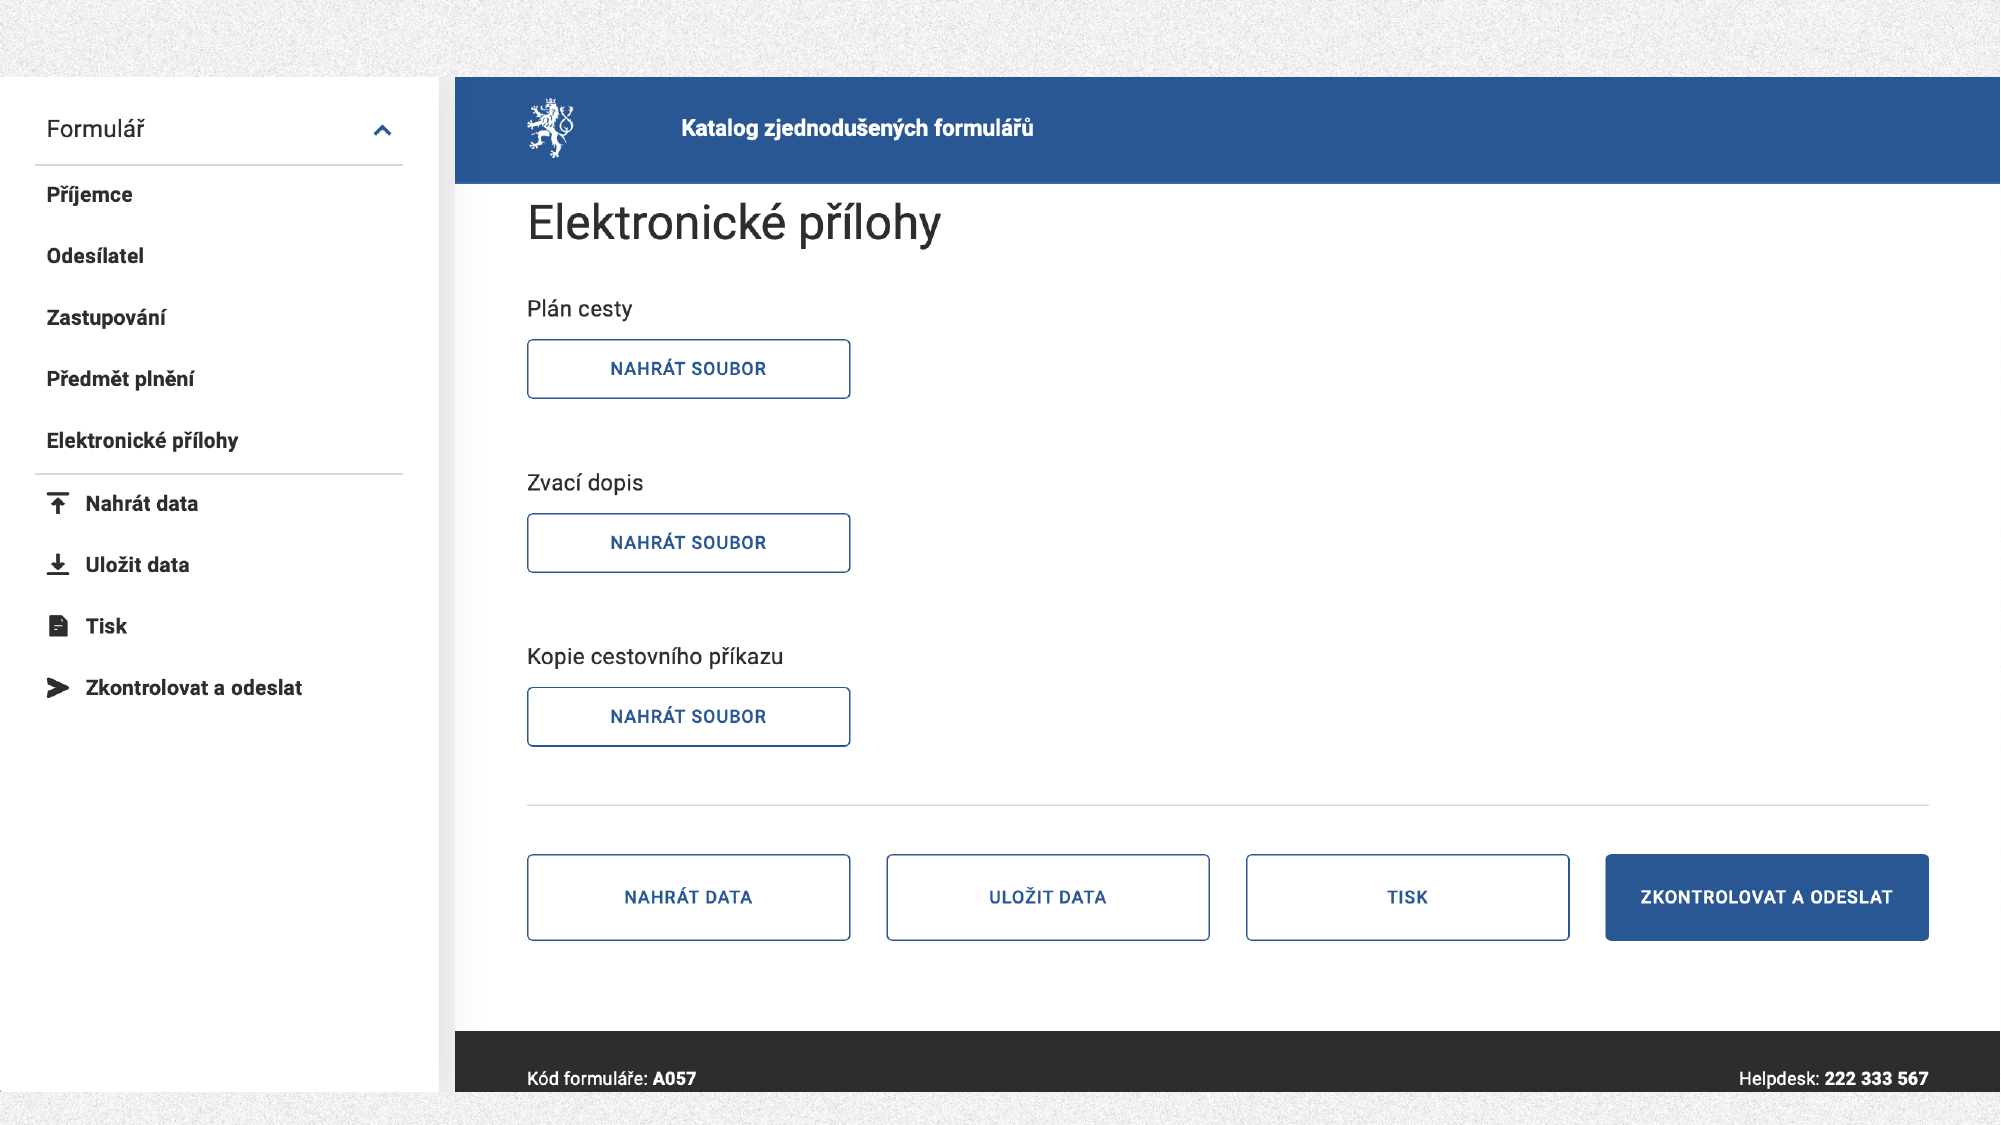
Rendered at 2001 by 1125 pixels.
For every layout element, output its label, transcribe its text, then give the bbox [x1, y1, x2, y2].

picture [0, 0, 2001, 1125]
footer DIA.GOV.CZ [558, 1092, 1442, 1098]
slide_number 22 [1612, 1092, 1928, 1098]
